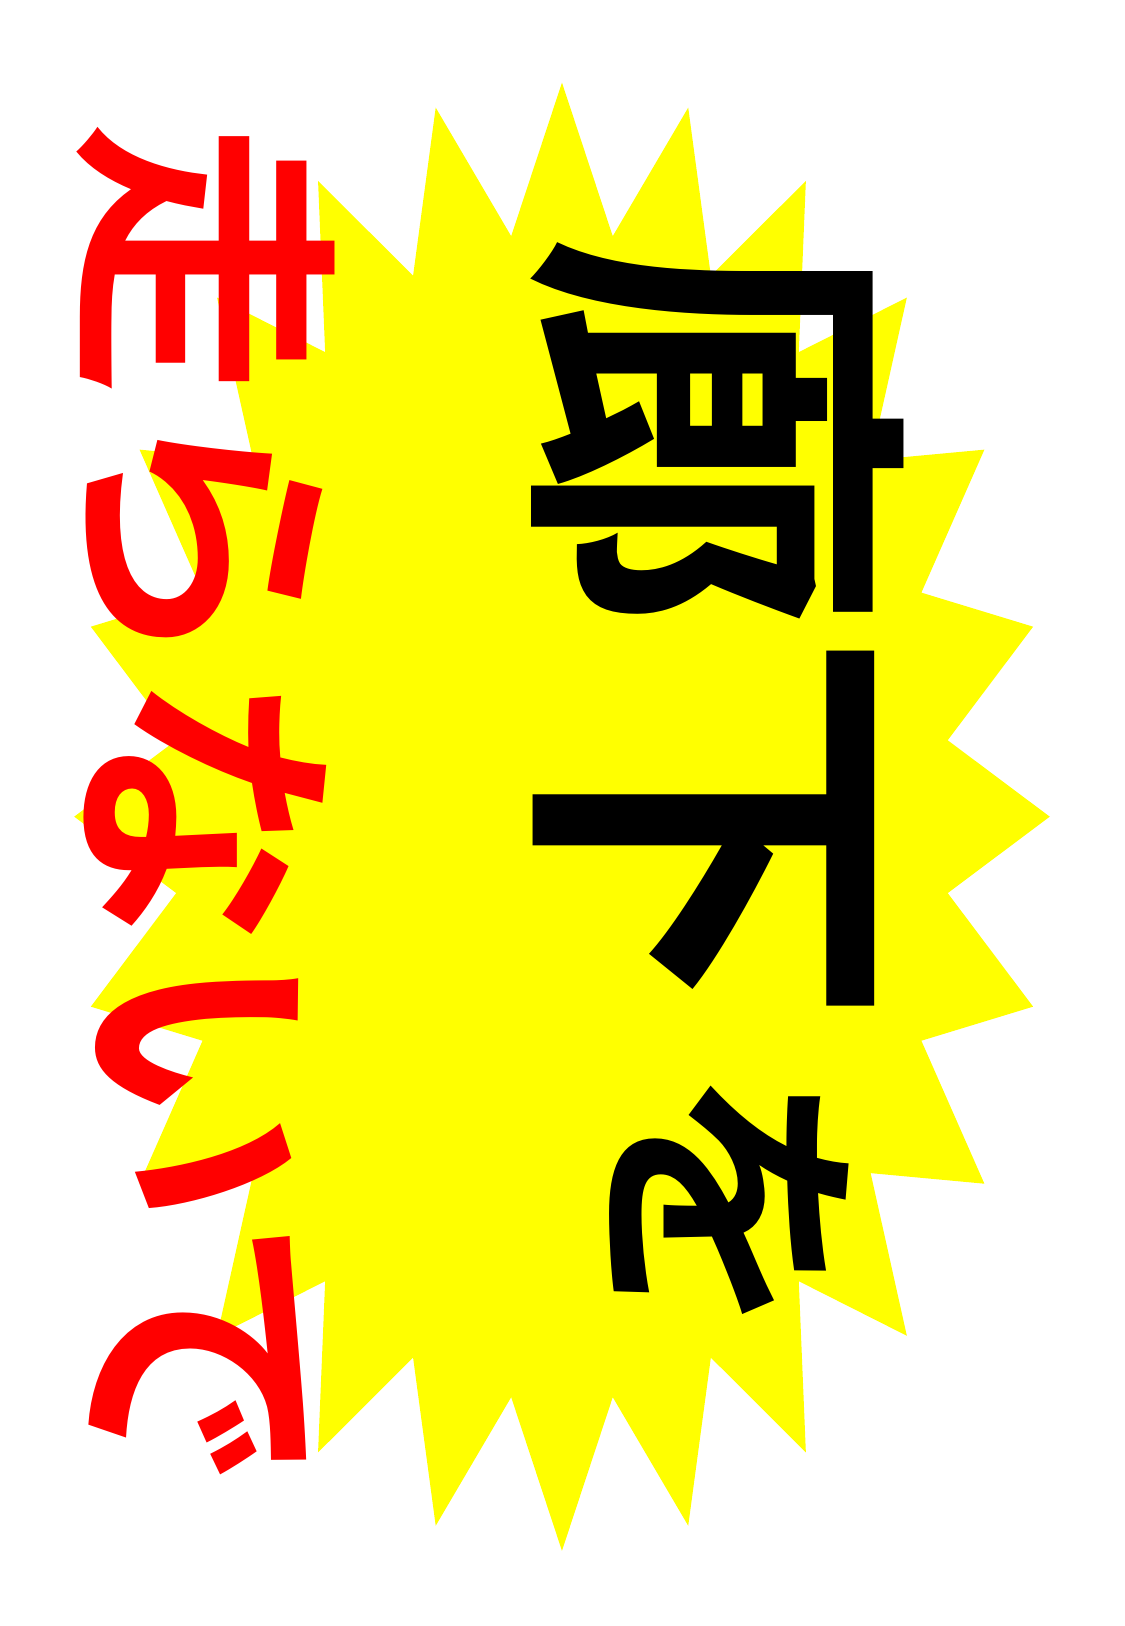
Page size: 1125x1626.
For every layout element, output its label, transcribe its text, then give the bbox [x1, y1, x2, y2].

text_box 廊下 [481, 221, 1017, 1039]
text_box [546, 1512, 578, 1553]
text_box [553, 80, 571, 102]
text_box を 走らないで [39, 102, 1080, 1512]
text_box [431, 1512, 447, 1528]
text_box [677, 1512, 693, 1528]
